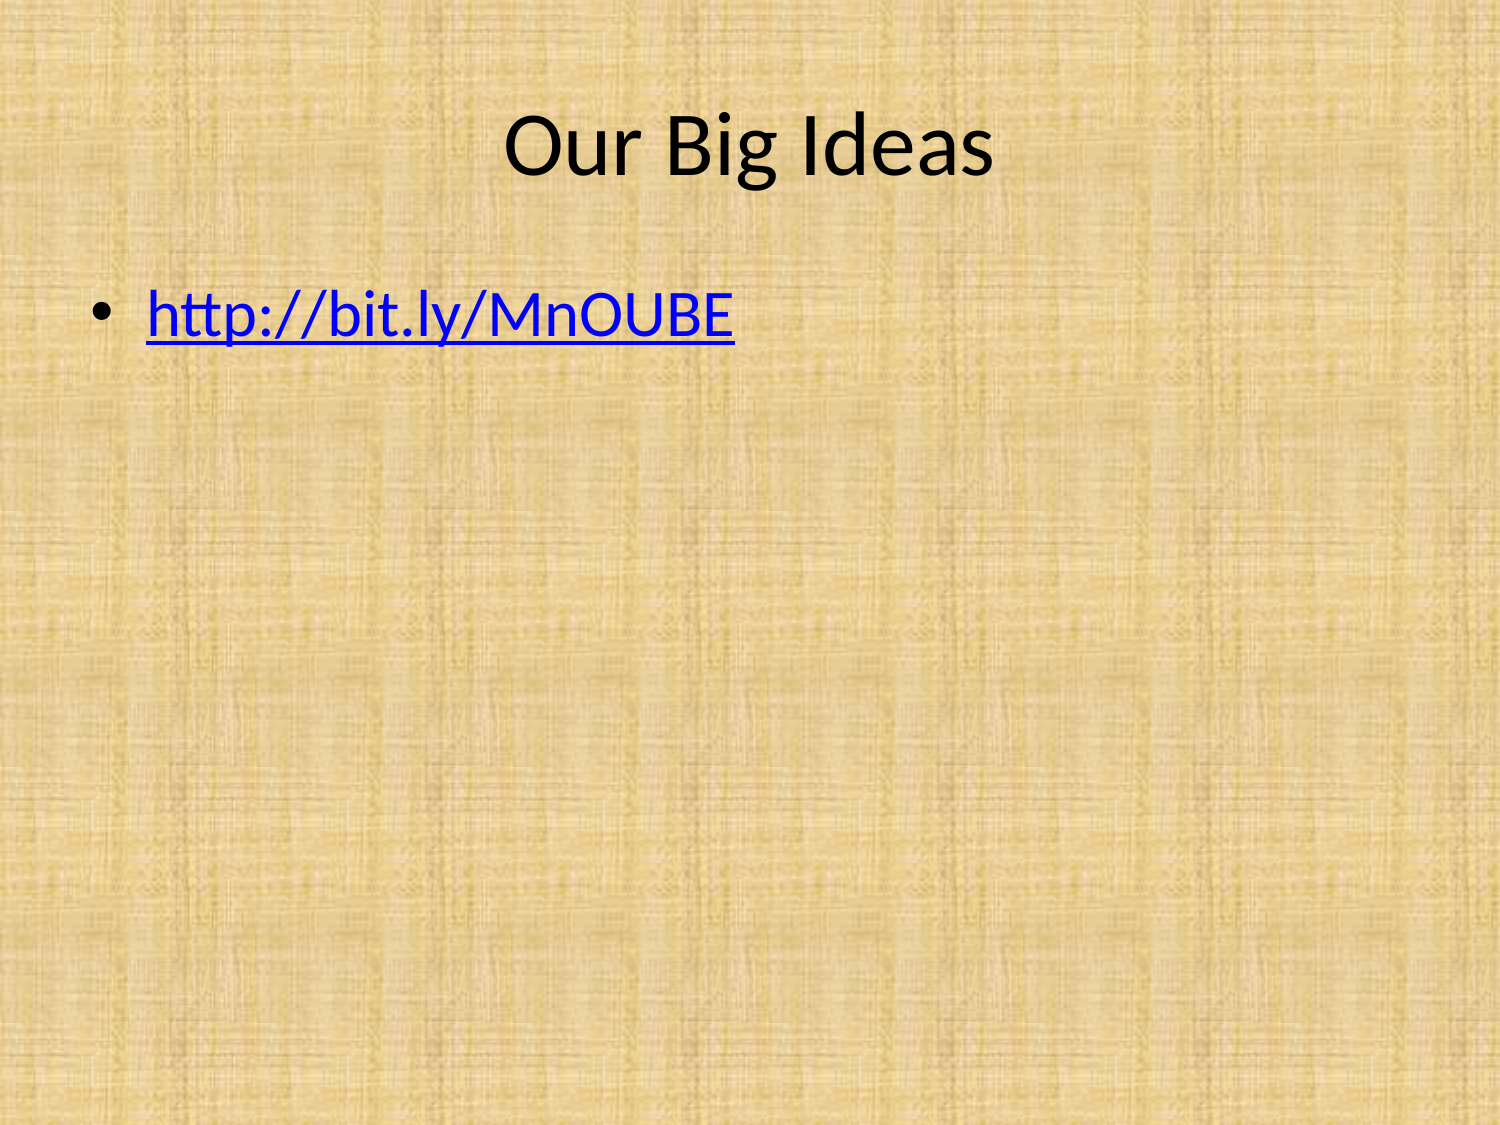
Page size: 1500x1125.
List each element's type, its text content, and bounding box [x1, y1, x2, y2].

list http://bit.ly/MnOUBE [75, 262, 1425, 1005]
title Our Big Ideas [75, 45, 1425, 233]
picture [0, 0, 1500, 1125]
